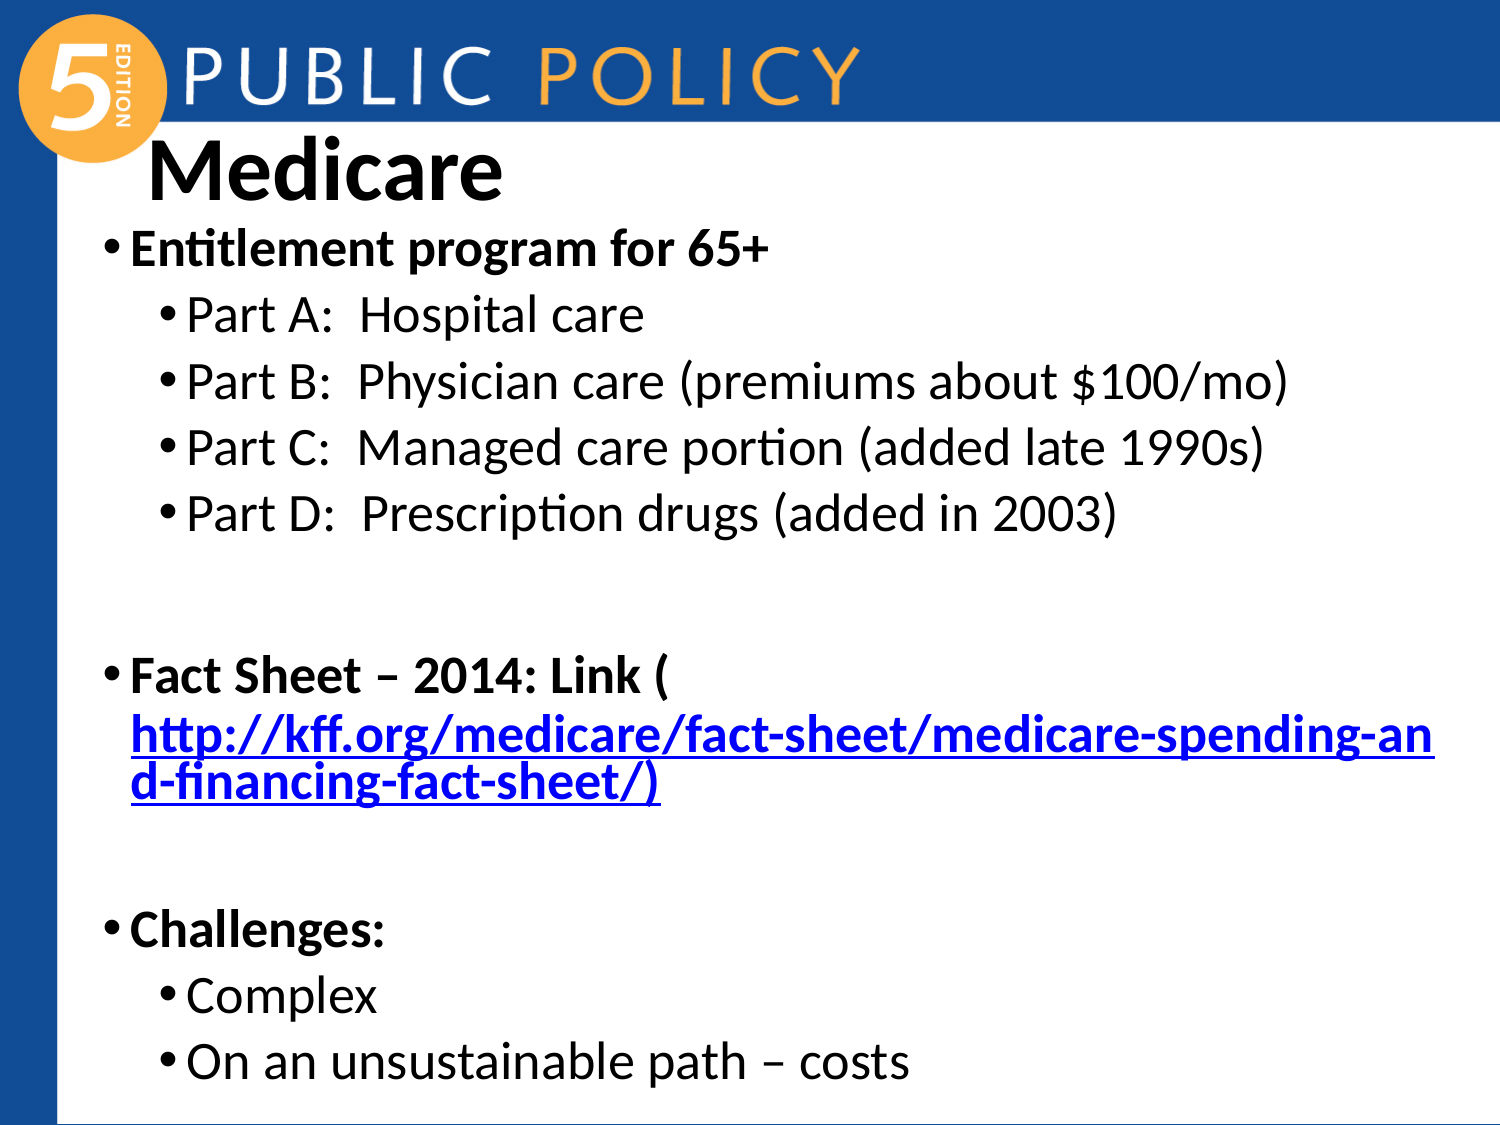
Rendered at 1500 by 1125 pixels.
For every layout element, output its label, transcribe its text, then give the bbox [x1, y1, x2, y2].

title Medicare [131, 62, 1426, 212]
picture [0, 0, 1500, 1125]
list Entitlement program for 65+ Part A: Hospital care Part B: Physician care (premiums about $100/mo) Part C: Managed care portion (added late 1990s) Part D: Prescription drugs (added in 2003) Fact Sheet – 2014: Link (http://kff.org/medicare/fact-sheet/medicare-spending-and-financing-fact-sheet/) Challenges: Complex On an unsustainable path – costs [87, 212, 1475, 1050]
